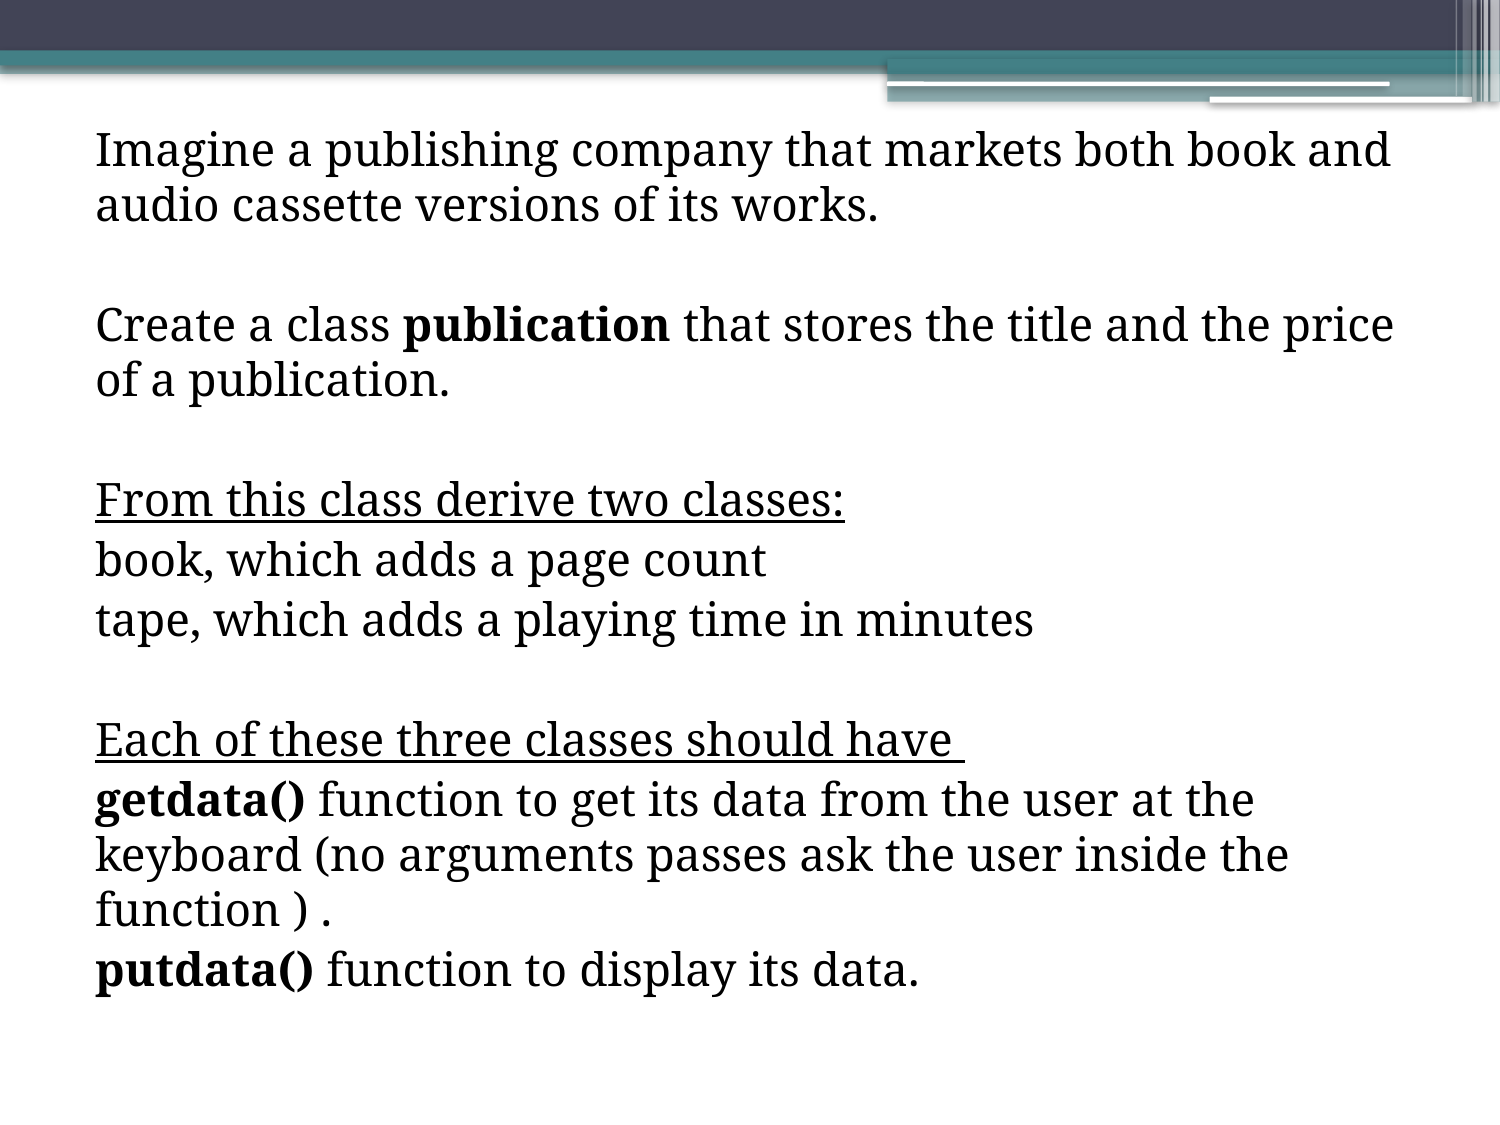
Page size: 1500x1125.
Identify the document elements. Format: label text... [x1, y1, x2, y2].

list Imagine a publishing company that markets both book and audio cassette versions of its works. Create a class publication that stores the title and the price of a publication. From this class derive two classes: book, which adds a page count tape, which adds a playing time in minutes Each of these three classes should have getdata() function to get its data from the user at the keyboard (no arguments passes ask the user inside the function ) . putdata() function to display its data. [64, 112, 1415, 1125]
